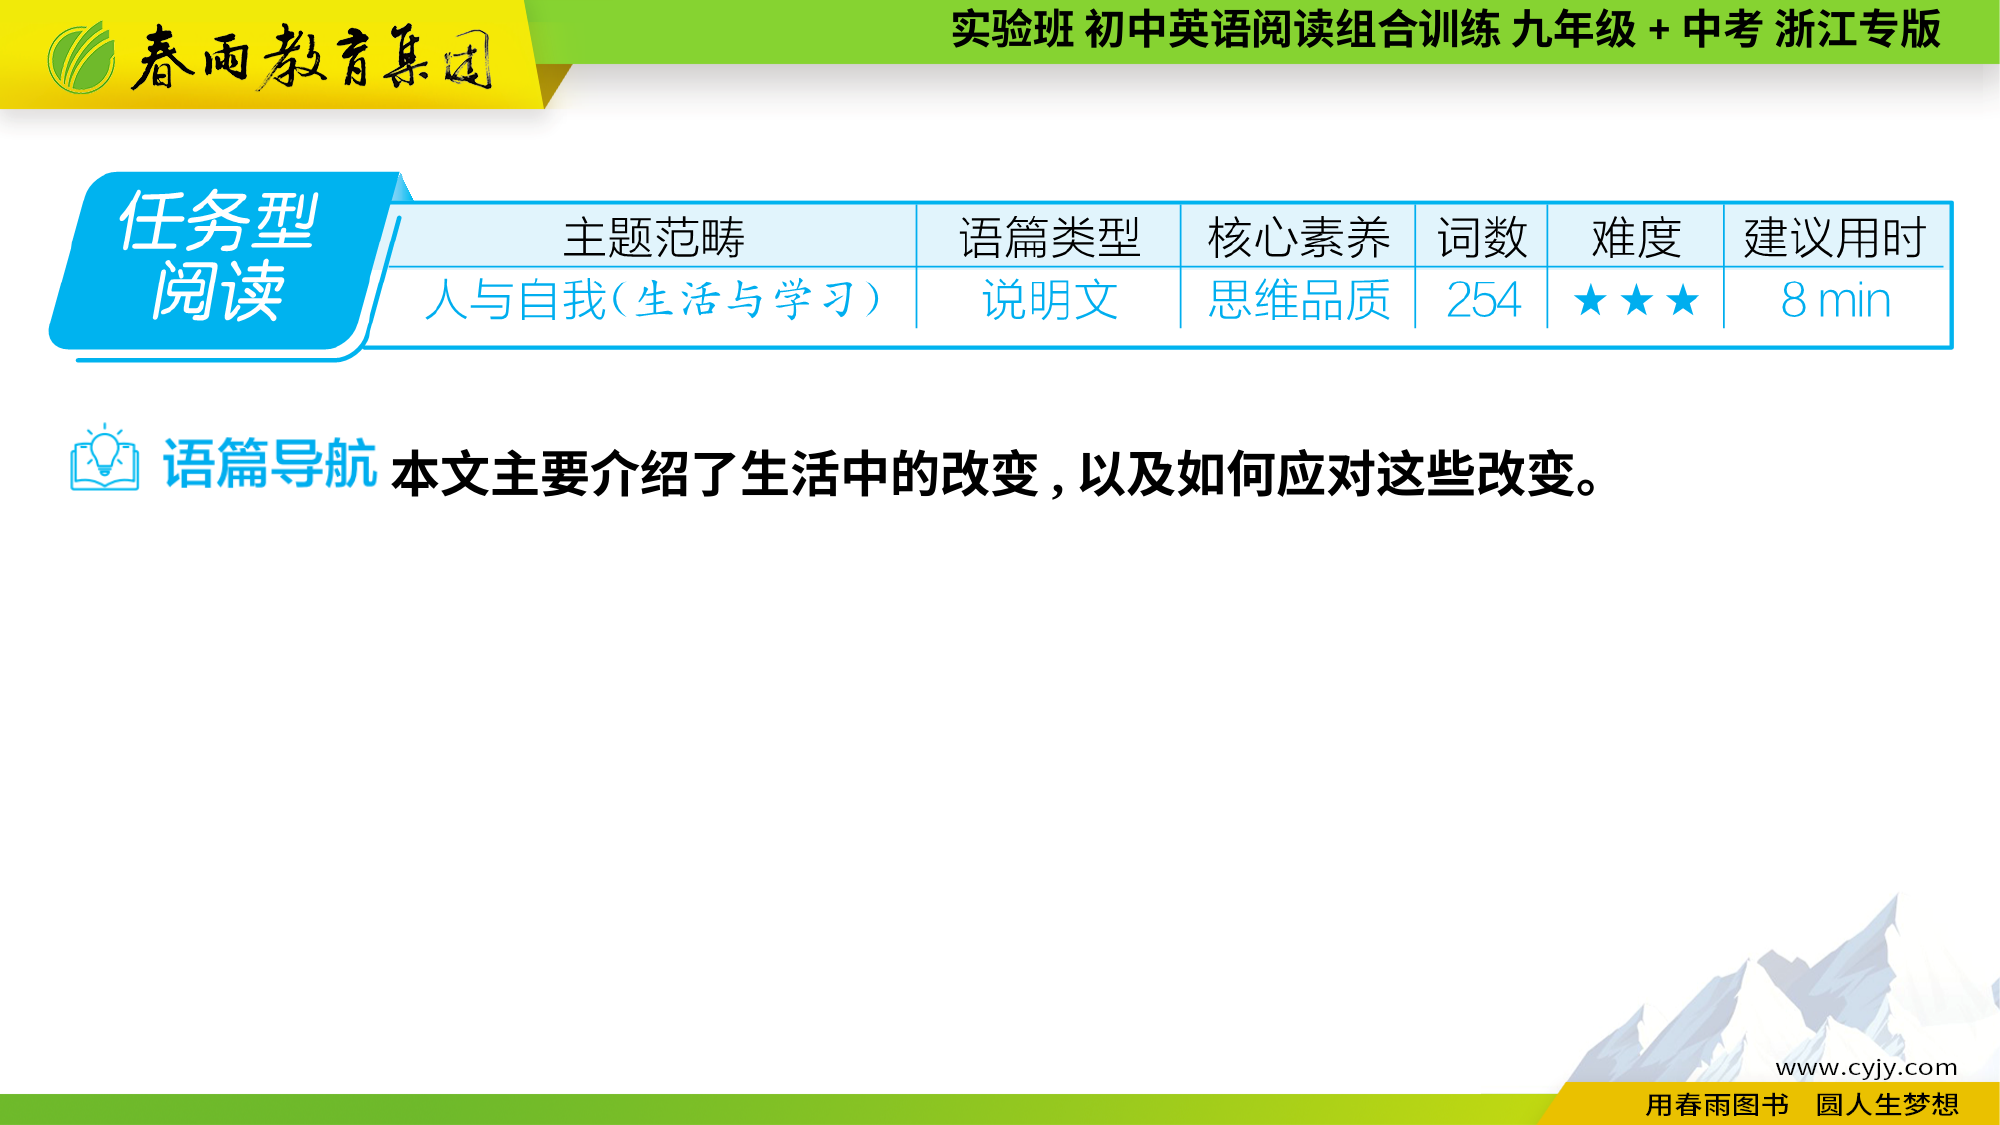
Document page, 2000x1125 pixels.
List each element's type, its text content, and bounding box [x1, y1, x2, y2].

list 本文主要介绍了生活中的改变,以及如何应对这些改变。 [59, 404, 1944, 511]
picture [0, 0, 2000, 1125]
